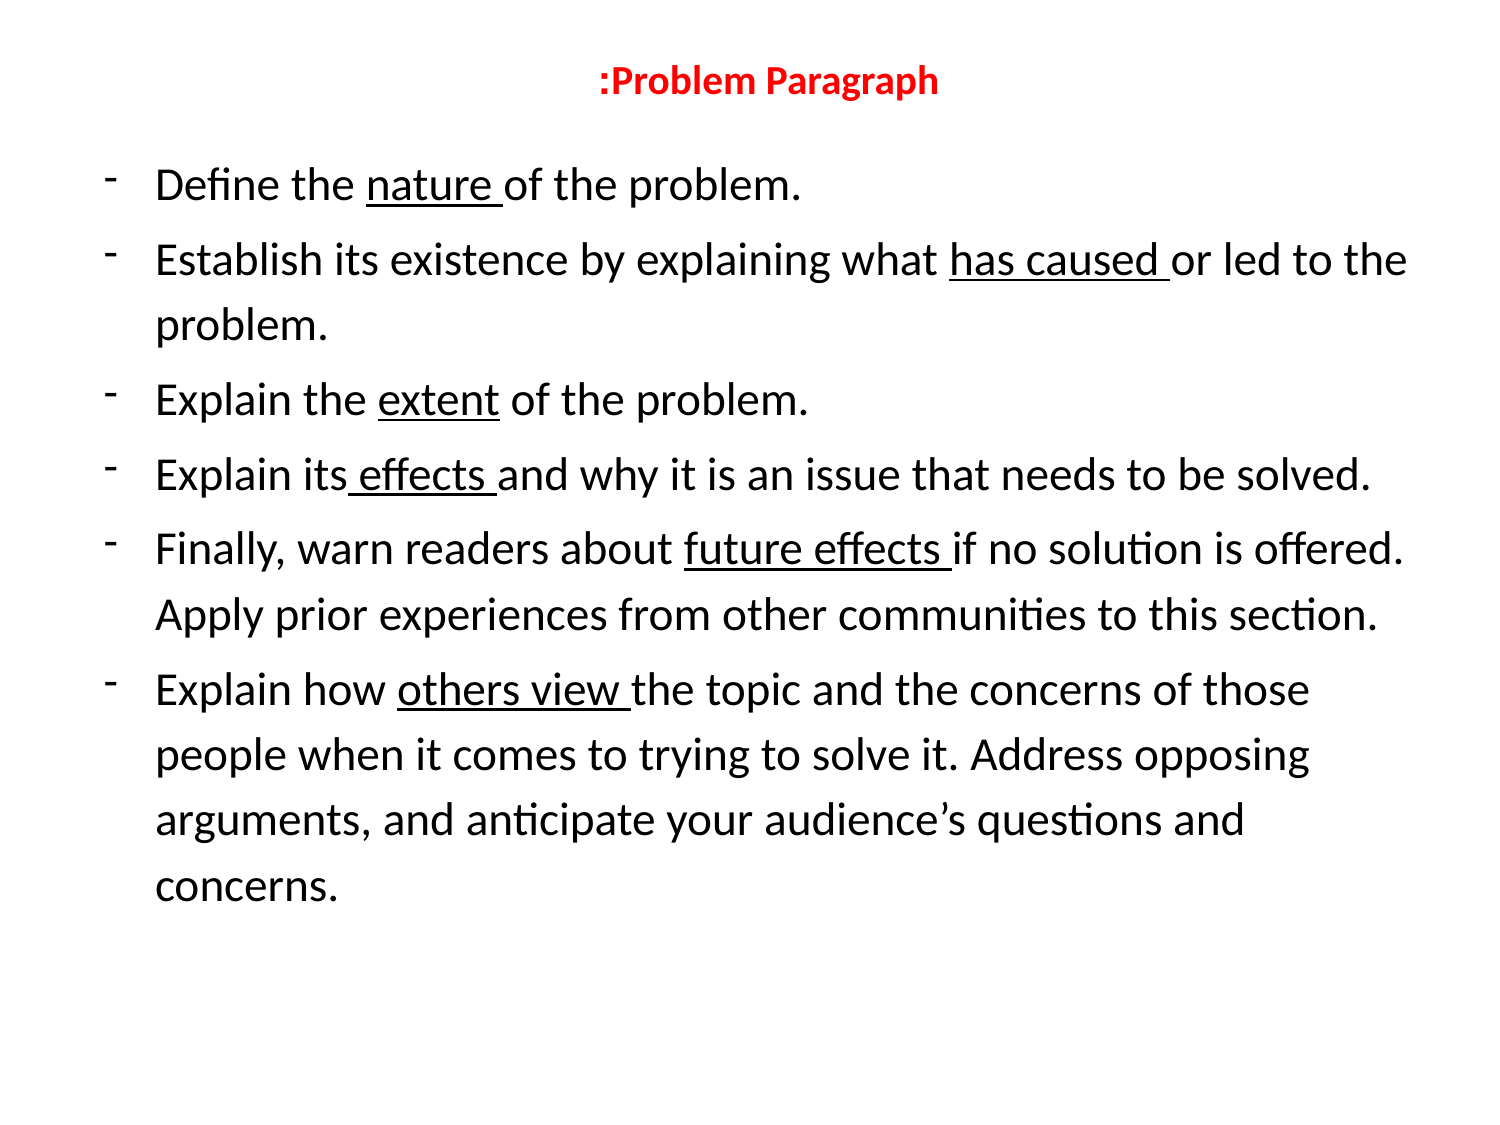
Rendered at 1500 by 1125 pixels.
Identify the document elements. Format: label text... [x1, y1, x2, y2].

title Problem Paragraph: [112, 45, 1425, 137]
list Define the nature of the problem. Establish its existence by explaining what has caused or led to the problem. Explain the extent of the problem. Explain its effects and why it is an issue that needs to be solved. Finally, warn readers about future effects if no solution is offered. Apply prior experiences from other communities to this section. Explain how others view the topic and the concerns of those people when it comes to trying to solve it. Address opposing arguments, and anticipate your audience’s questions and concerns. [88, 137, 1425, 1005]
